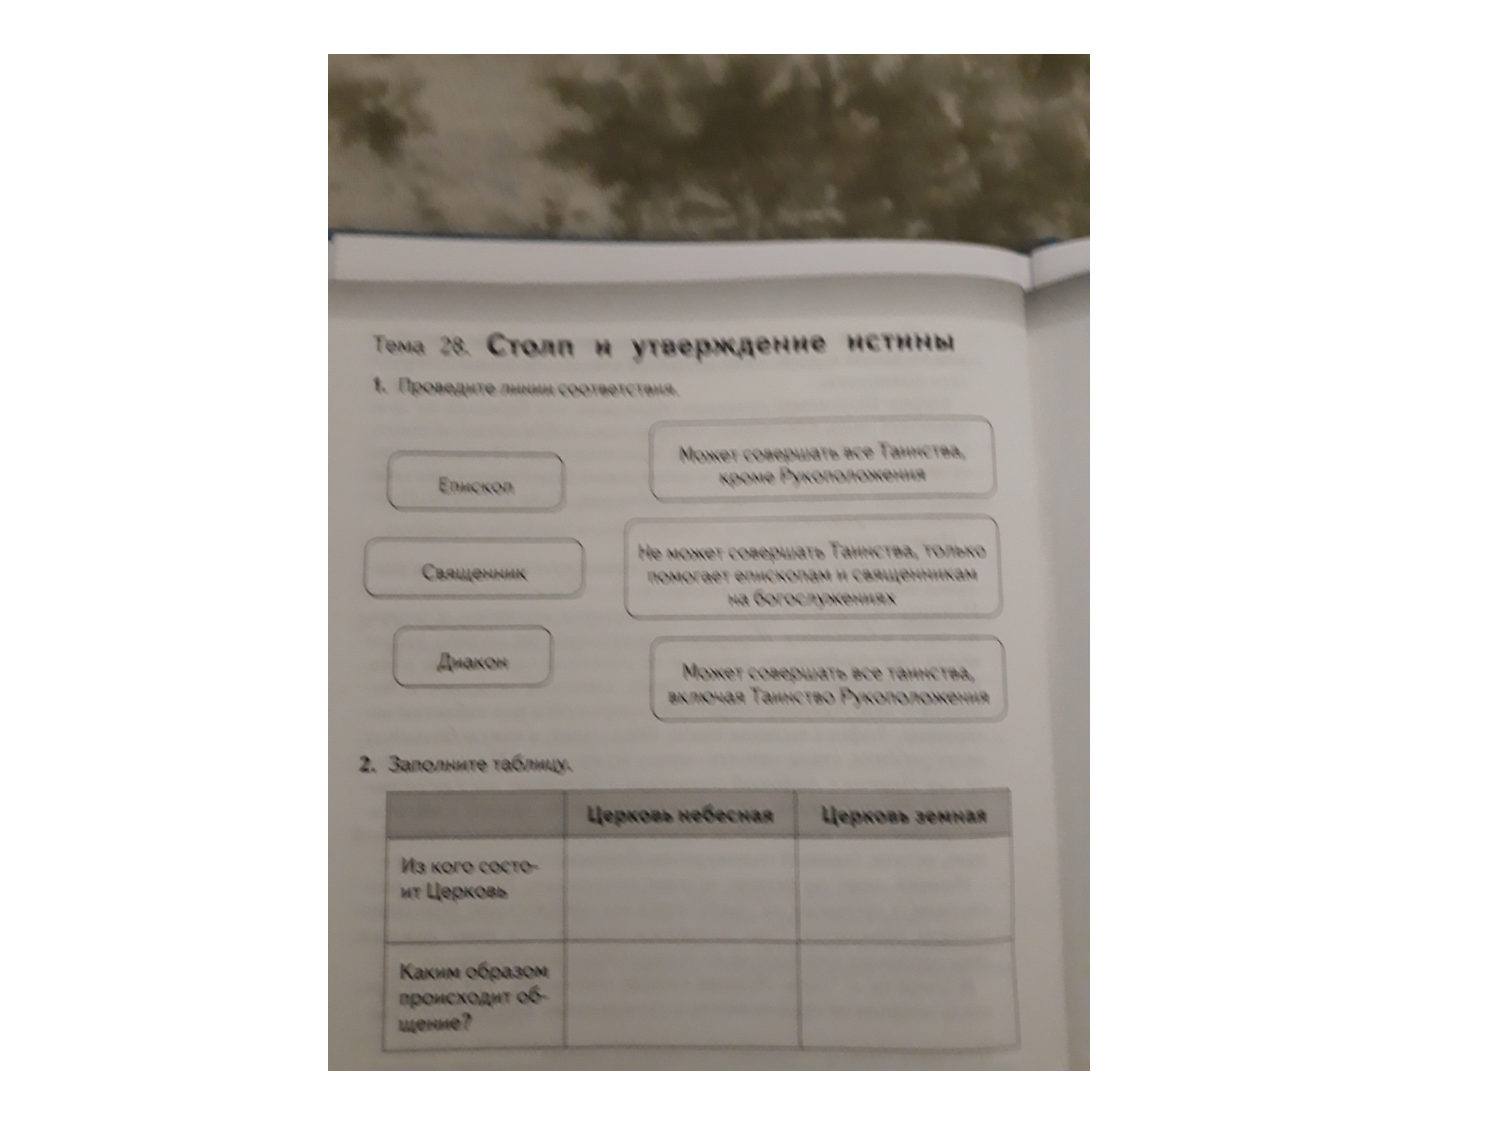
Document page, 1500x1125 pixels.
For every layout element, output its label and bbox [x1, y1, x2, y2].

picture [327, 54, 1091, 1071]
